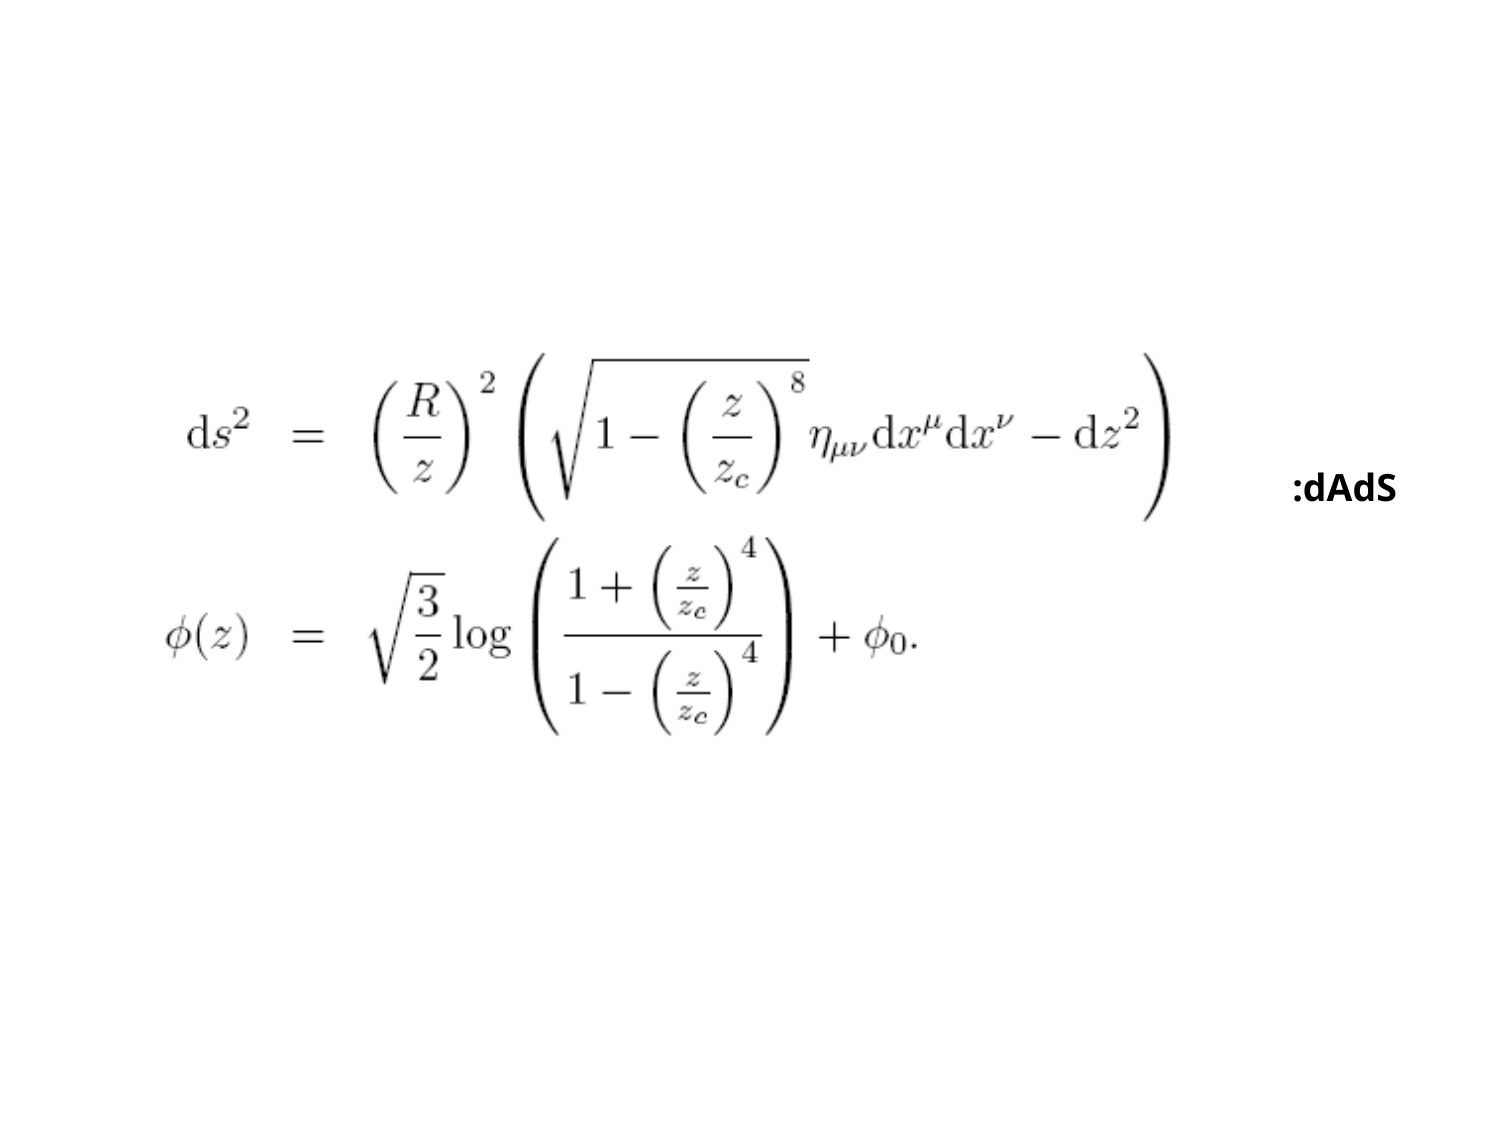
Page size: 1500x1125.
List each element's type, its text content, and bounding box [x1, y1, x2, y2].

text_box :dAdS [1277, 456, 1413, 517]
picture [93, 316, 1228, 755]
